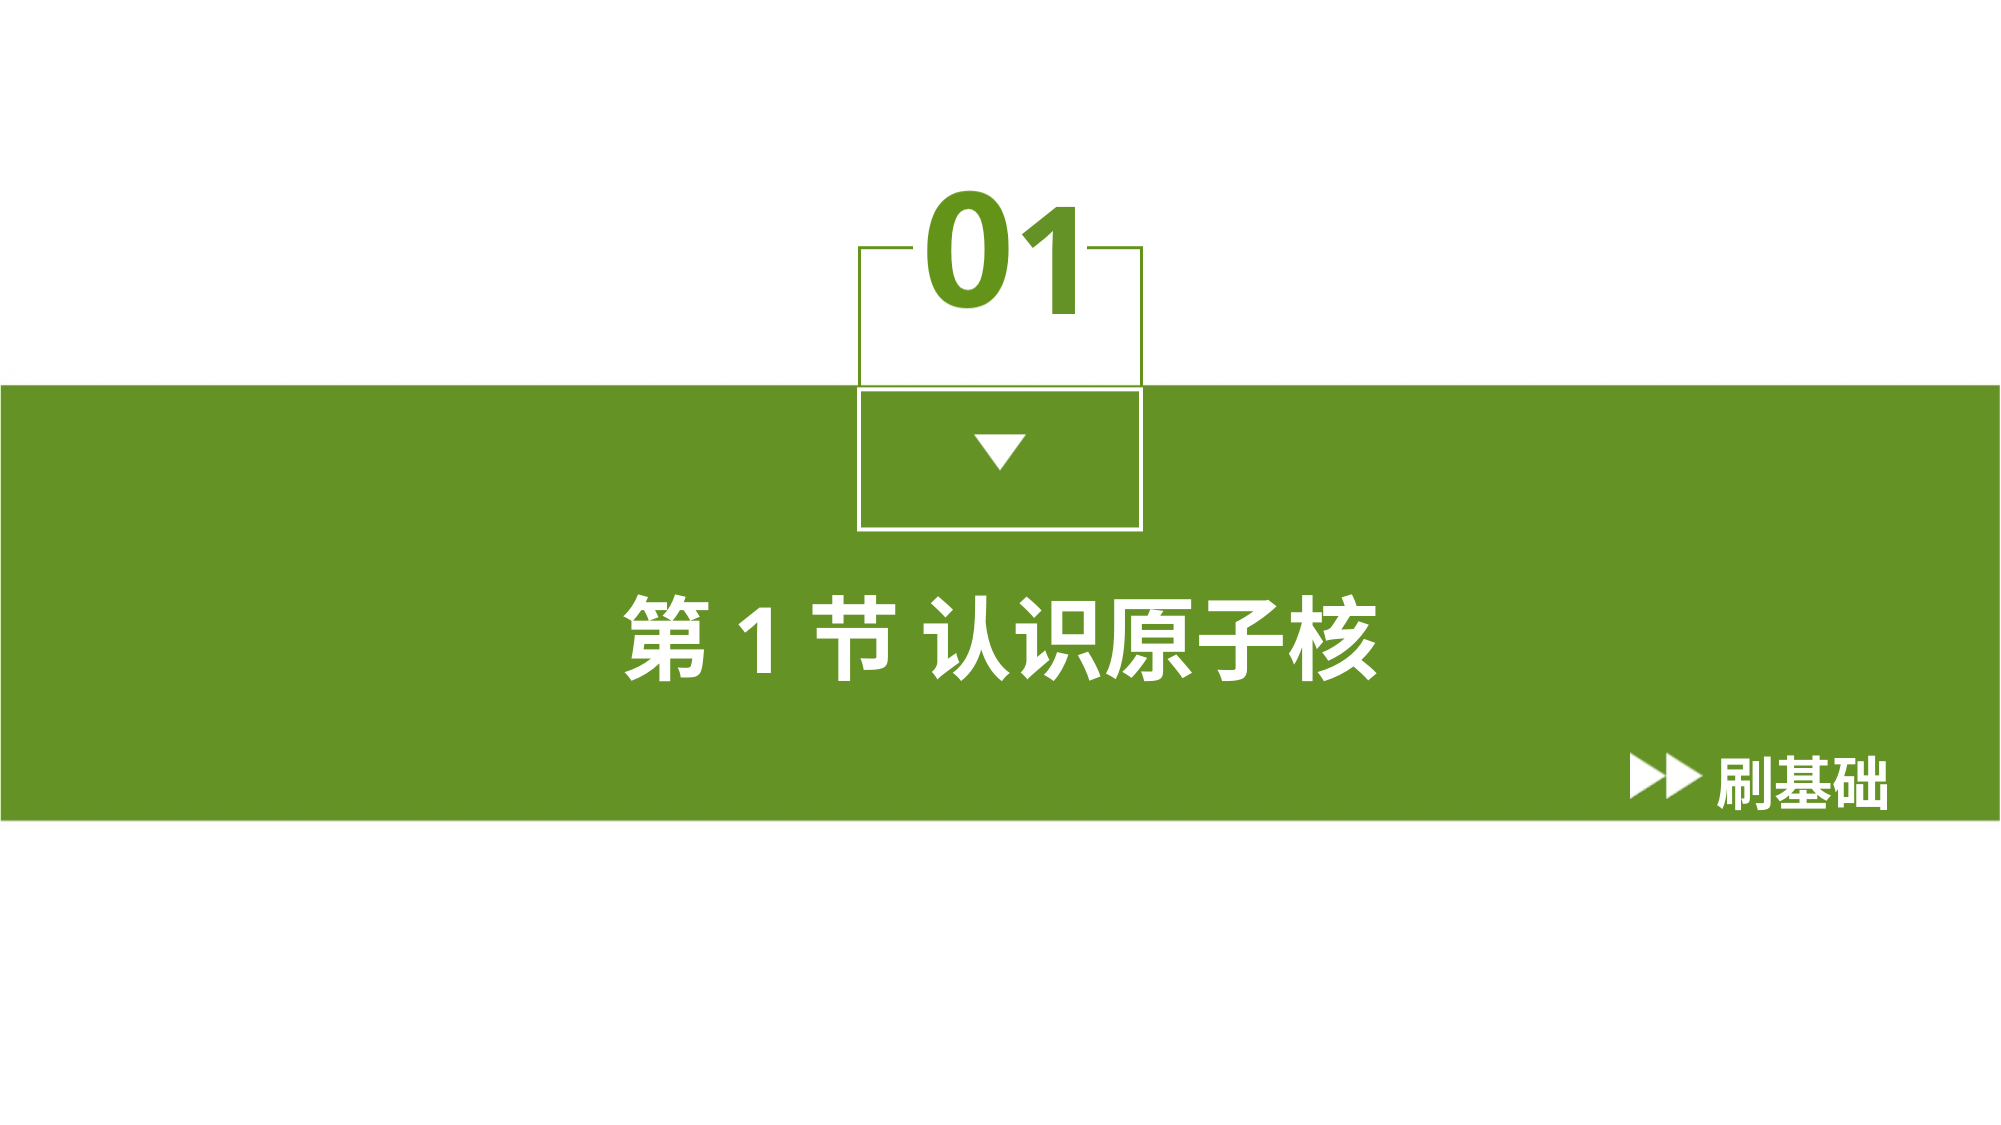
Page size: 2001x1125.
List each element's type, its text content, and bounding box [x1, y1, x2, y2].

picture [0, 0, 2000, 572]
picture [0, 699, 2000, 1125]
text_box 1 [1013, 156, 1173, 353]
text_box 刷基础 [1715, 718, 1997, 812]
text_box 第1节 认识原子核 [0, 572, 2000, 699]
